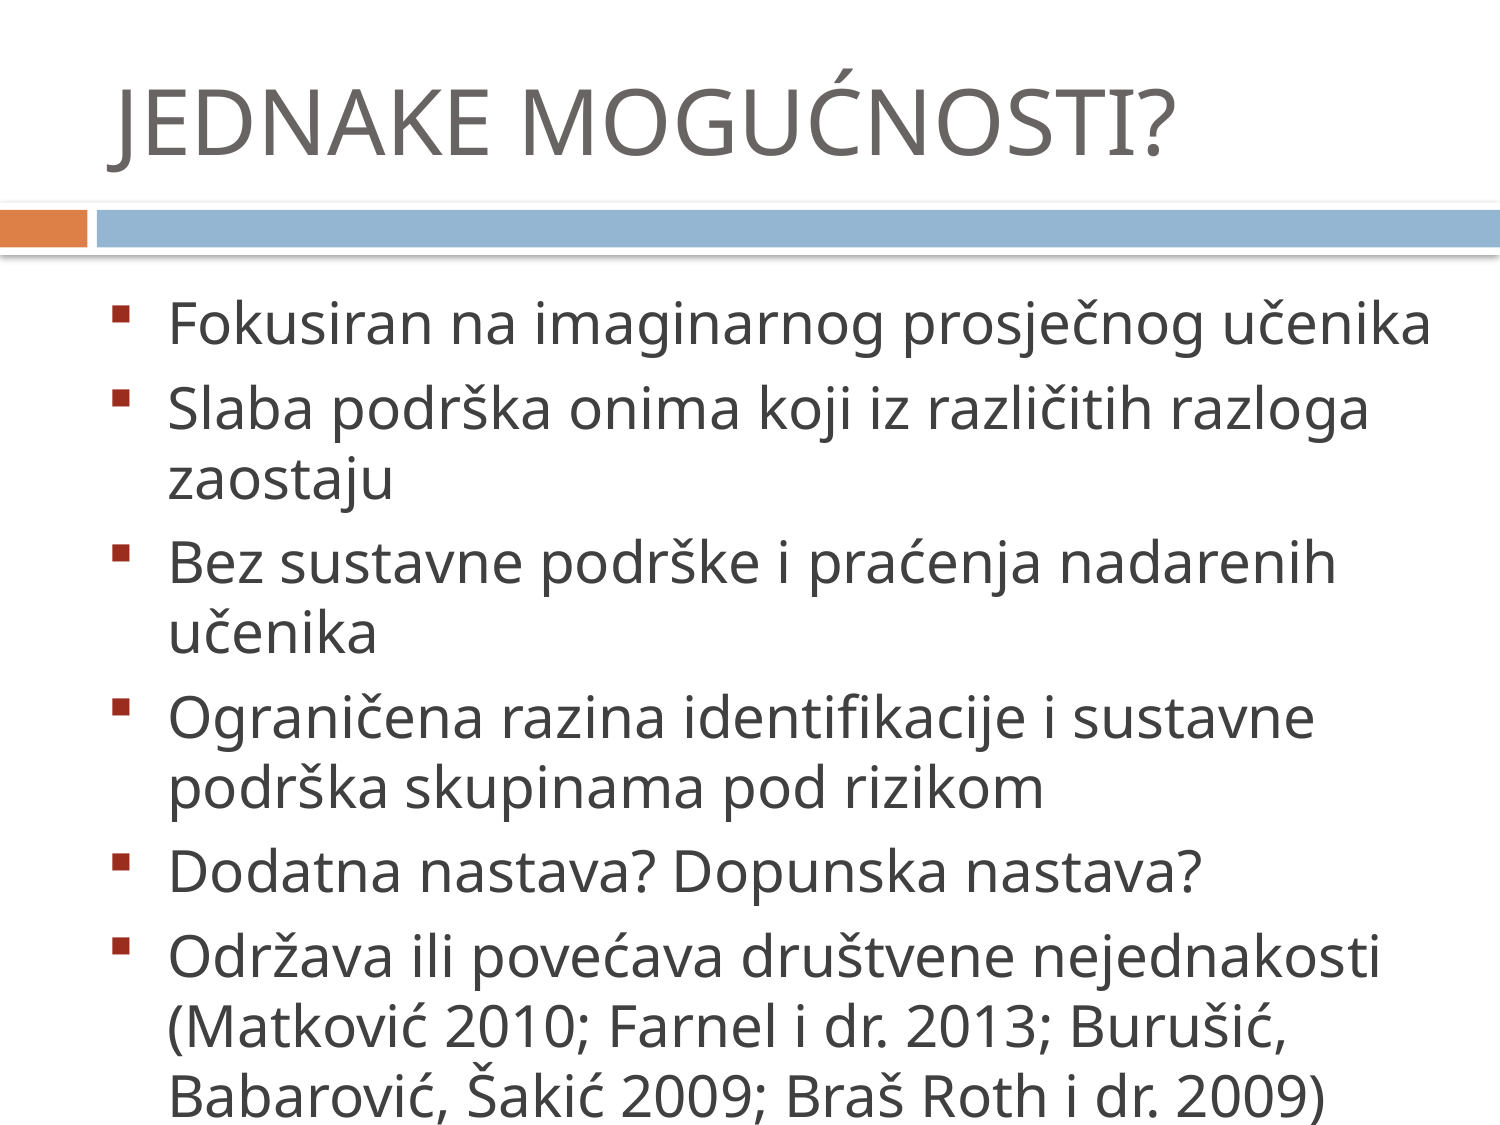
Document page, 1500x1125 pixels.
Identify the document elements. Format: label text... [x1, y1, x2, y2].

text_box Fokusiran na imaginarnog prosječnog učenika Slaba podrška onima koji iz različitih razloga zaostaju Bez sustavne podrške i praćenja nadarenih učenika Ograničena razina identifikacije i sustavne podrška skupinama pod rizikom Dodatna nastava? Dopunska nastava? Održava ili povećava društvene nejednakosti (Matković 2010; Farnel i dr. 2013; Burušić, Babarović, Šakić 2009; Braš Roth i dr. 2009) [92, 278, 1475, 1125]
title JEDNAKE MOGUĆNOSTI? [99, 37, 1438, 201]
